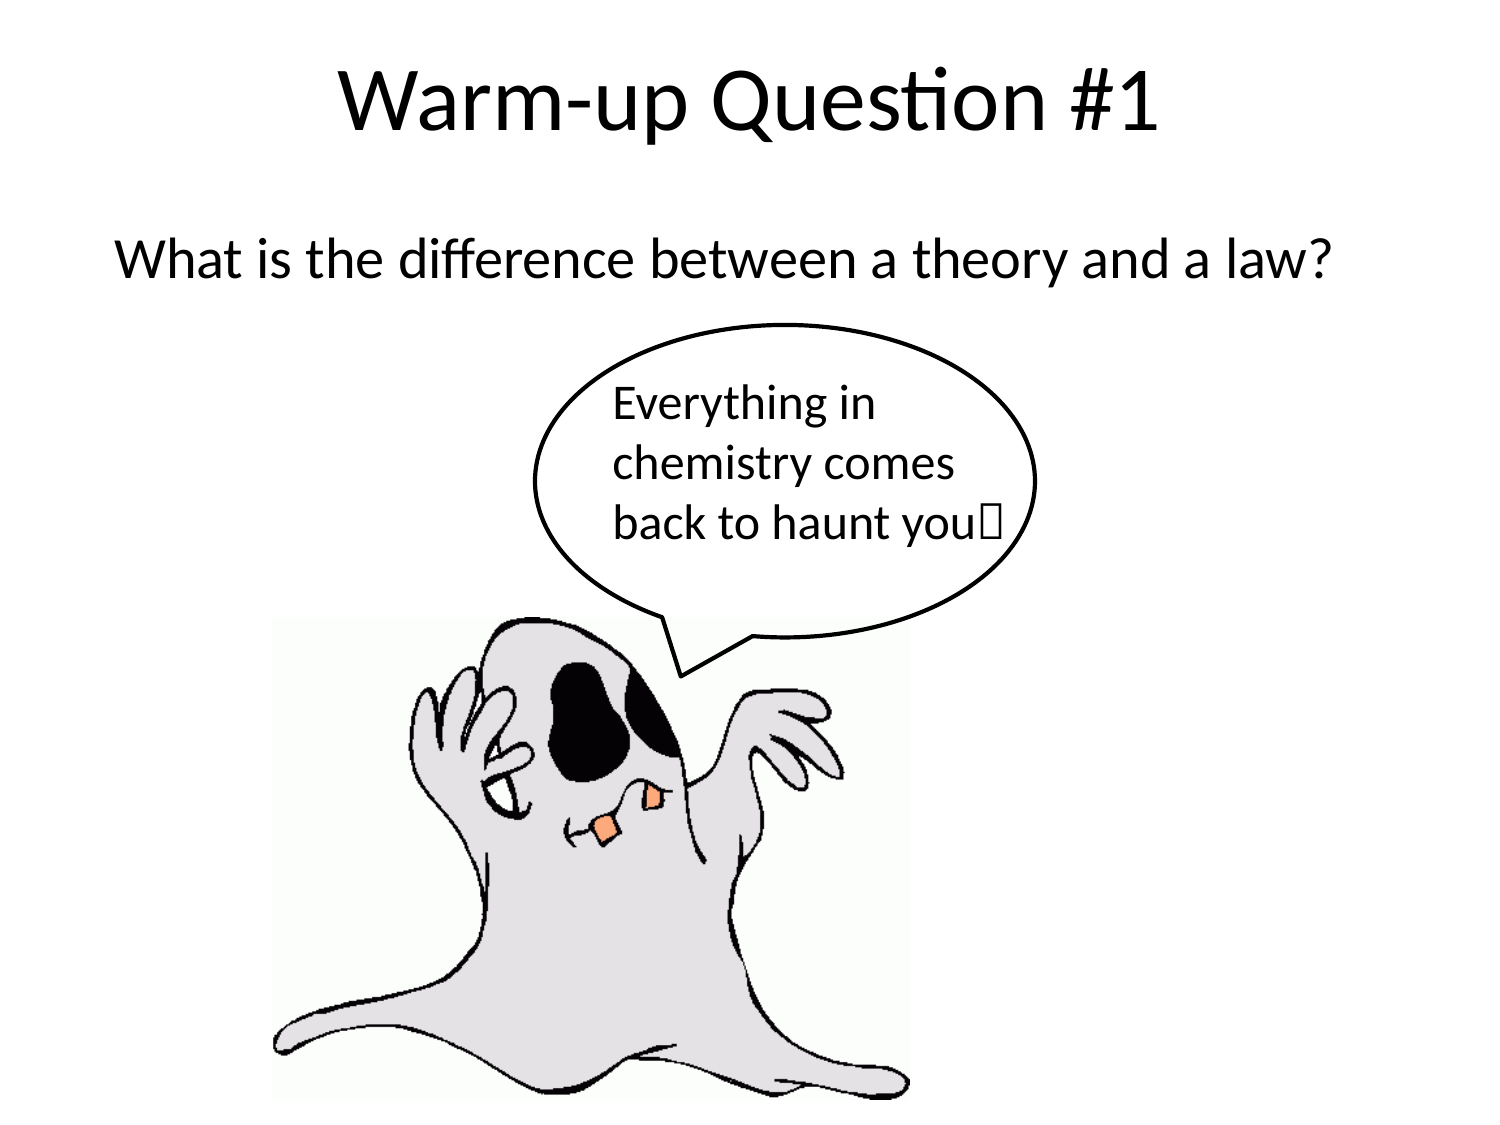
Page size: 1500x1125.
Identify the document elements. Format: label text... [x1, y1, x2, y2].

title Warm-up Question #1 [75, 0, 1425, 188]
text_box What is the difference between a theory and a law? [99, 212, 1366, 368]
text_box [272, 324, 1036, 1101]
